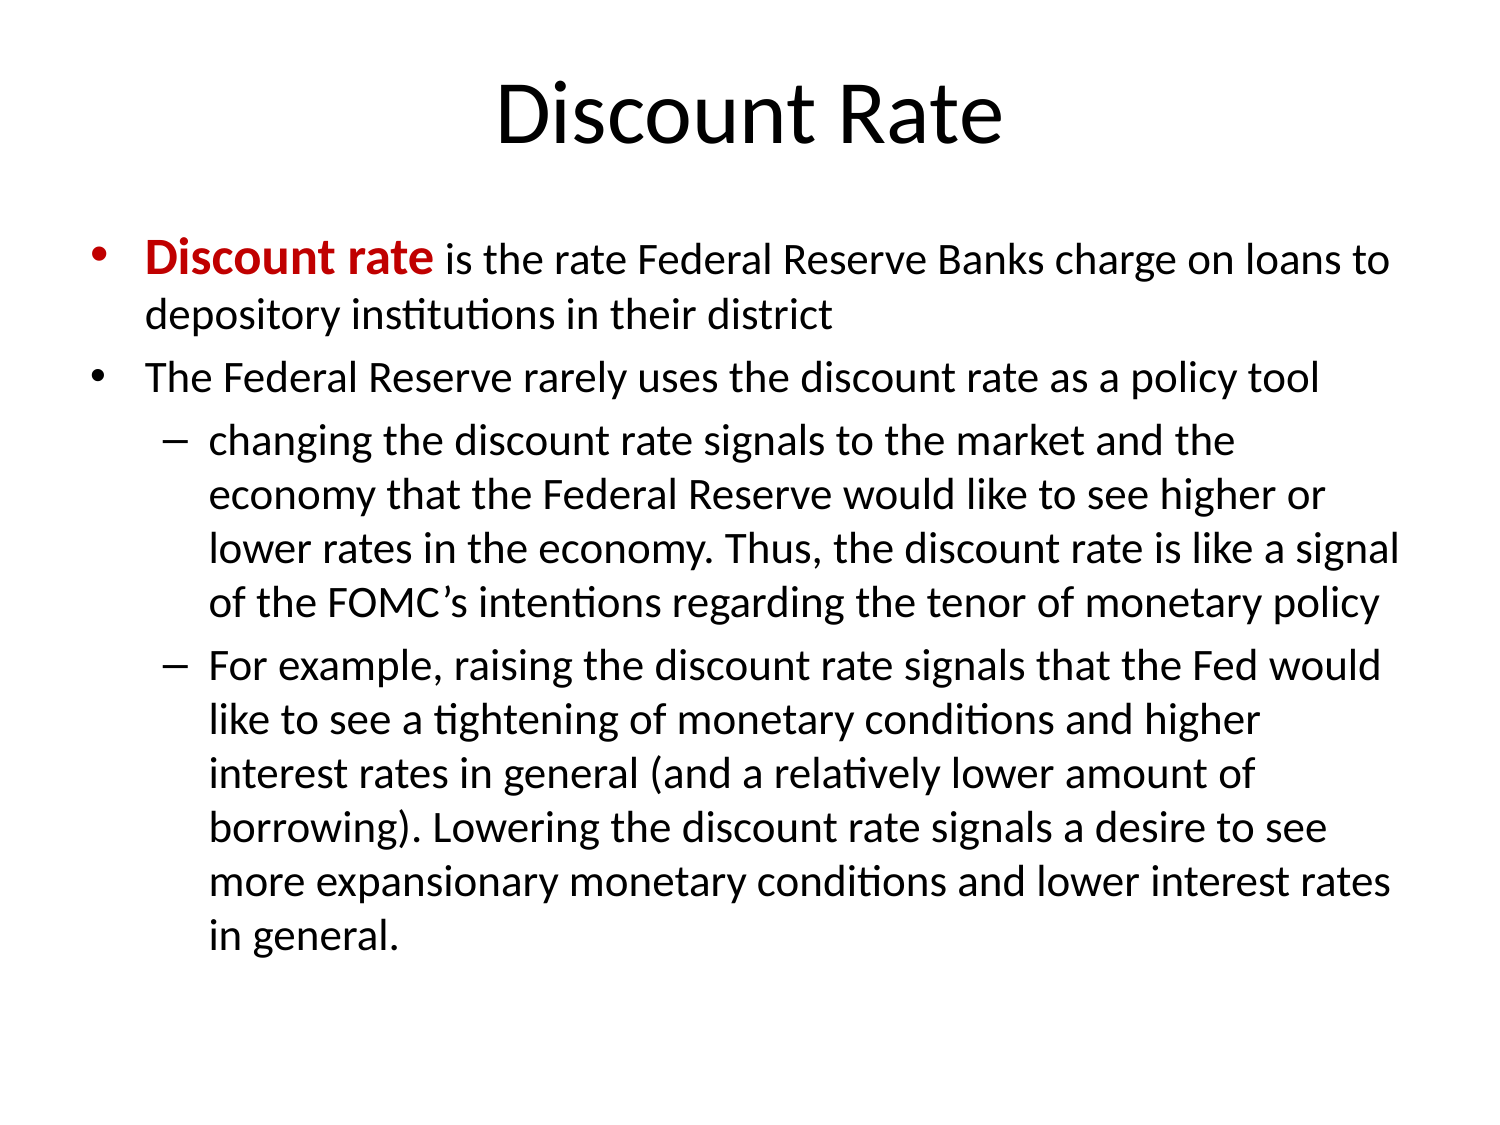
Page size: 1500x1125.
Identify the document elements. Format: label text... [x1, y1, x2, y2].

list Discount rate is the rate Federal Reserve Banks charge on loans to depository institutions in their district The Federal Reserve rarely uses the discount rate as a policy tool changing the discount rate signals to the market and the economy that the Federal Reserve would like to see higher or lower rates in the economy. Thus, the discount rate is like a signal of the FOMC’s intentions regarding the tenor of monetary policy For example, raising the discount rate signals that the Fed would like to see a tightening of monetary conditions and higher interest rates in general (and a relatively lower amount of borrowing). Lowering the discount rate signals a desire to see more expansionary monetary conditions and lower interest rates in general. [75, 214, 1425, 1005]
title Discount Rate [75, 45, 1425, 170]
